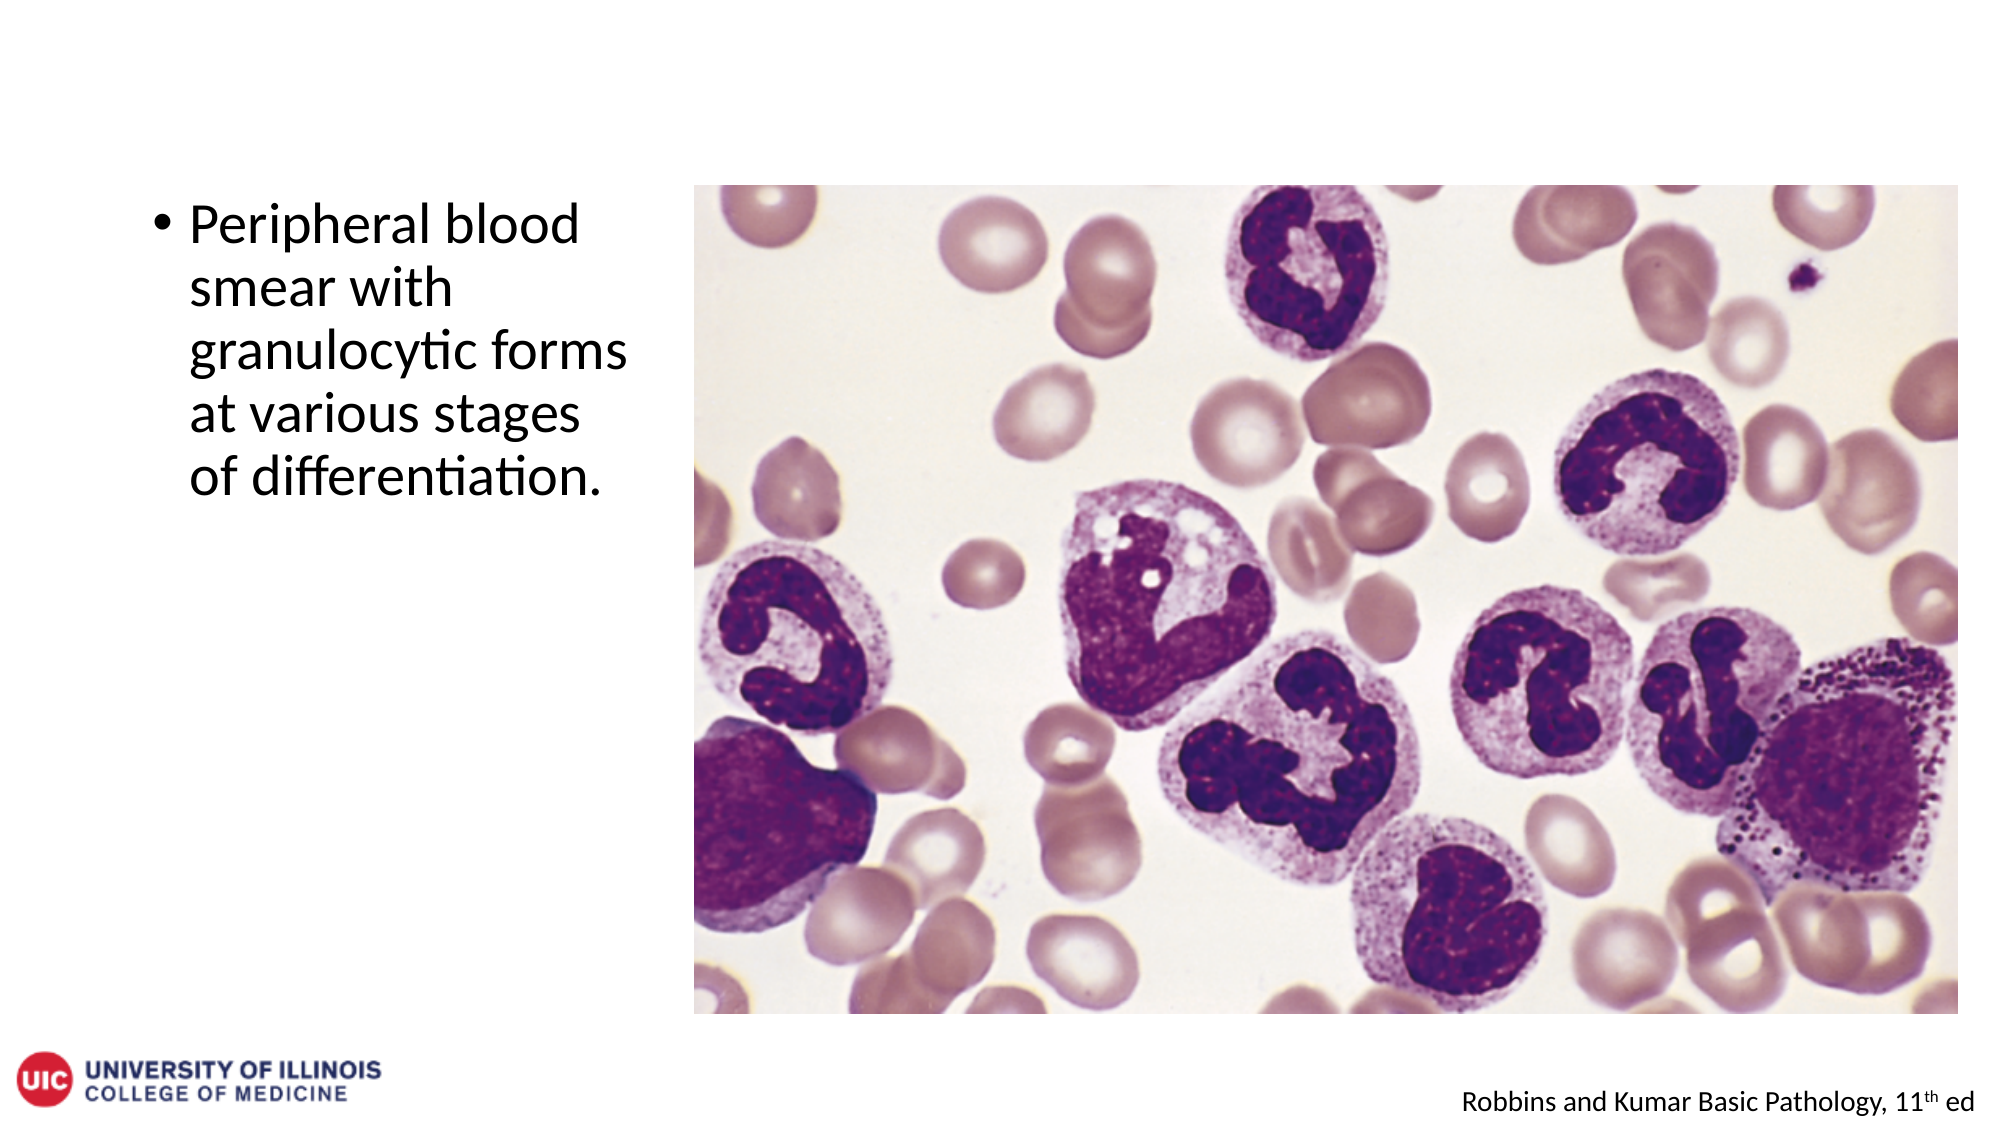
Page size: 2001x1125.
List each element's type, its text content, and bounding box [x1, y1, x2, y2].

text_box Robbins and Kumar Basic Pathology, 11th ed [1447, 1074, 2000, 1125]
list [694, 185, 1958, 1014]
list Peripheral blood smear with granulocytic forms at various stages of differentiation. [137, 185, 652, 1014]
picture [0, 1039, 402, 1125]
